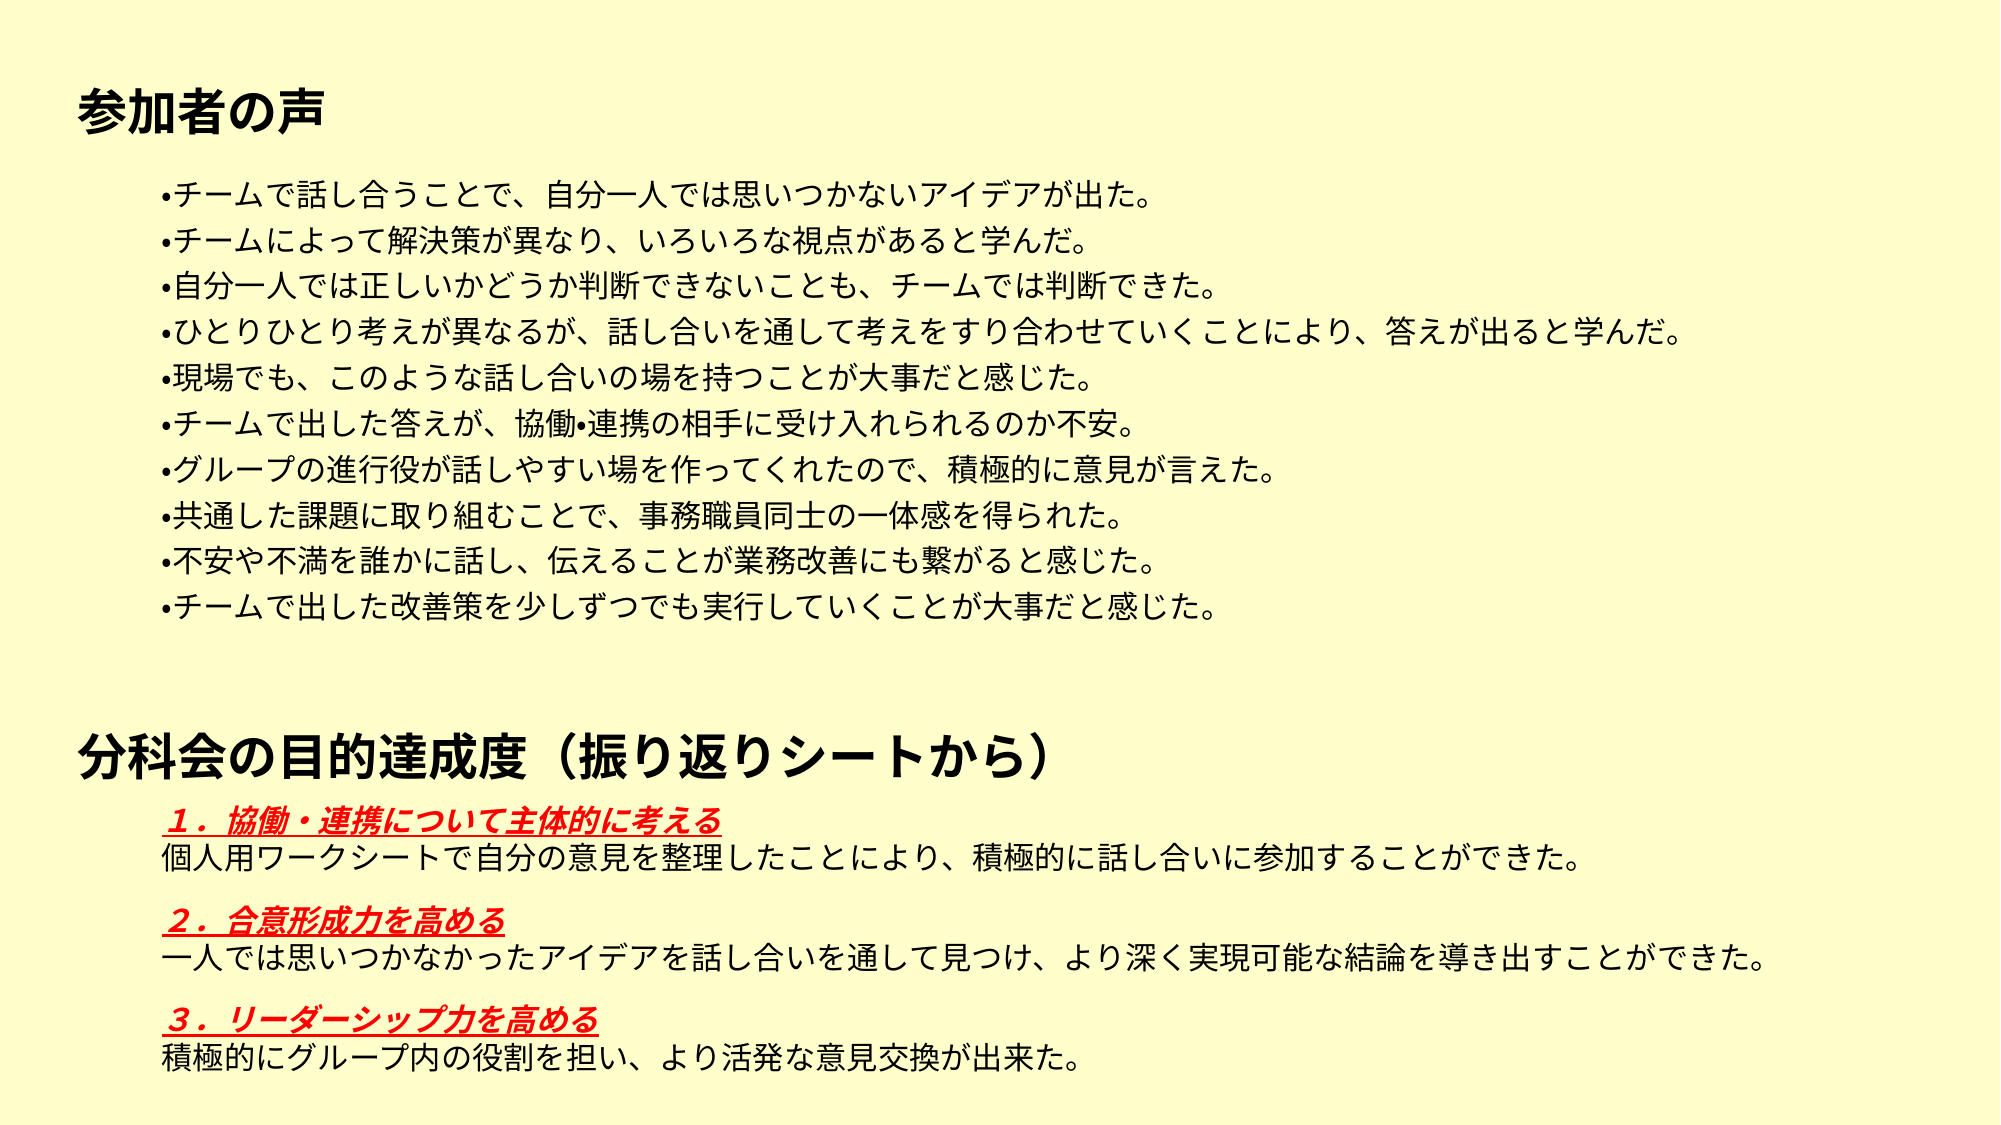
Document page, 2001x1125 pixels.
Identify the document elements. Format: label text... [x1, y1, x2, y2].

text_box 参加者の声 [63, 72, 1081, 148]
text_box ・チームで話し合うことで、自分一人では思いつかないアイデアが出た。 ・チームによって解決策が異なり、いろいろな視点があると学んだ。 ・自分一人では正しいかどうか判断できないことも、チームでは判断できた。 ・ひとりひとり考えが異なるが、話し合いを通して考えをすり合わせていくことにより、答えが出ると学んだ。 ・現場でも、このような話し合いの場を持つことが大事だと感じた。 ・チームで出した答えが、協働・連携の相手に受け入れられるのか不安。 ・グループの進行役が話しやすい場を作ってくれたので、積極的に意見が言えた。 ・共通した課題に取り組むことで、事務職員同士の一体感を得られた。 ・不安や不満を誰かに話し、伝えることが業務改善にも繋がると感じた。 ・チームで出した改善策を少しずつでも実行していくことが大事だと感じた。 [146, 159, 1770, 679]
text_box 分科会の目的達成度（振り返りシートから） [63, 717, 1645, 793]
text_box １．協働・連携について主体的に考える 個人用ワークシートで自分の意見を整理したことにより、積極的に話し合いに参加することができた。 ２．合意形成力を高める 一人では思いつかなかったアイデアを話し合いを通して見つけ、より深く実現可能な結論を導き出すことができた。 ３．リーダーシップ力を高める 積極的にグループ内の役割を担い、より活発な意見交換が出来た。 [146, 793, 1852, 1083]
